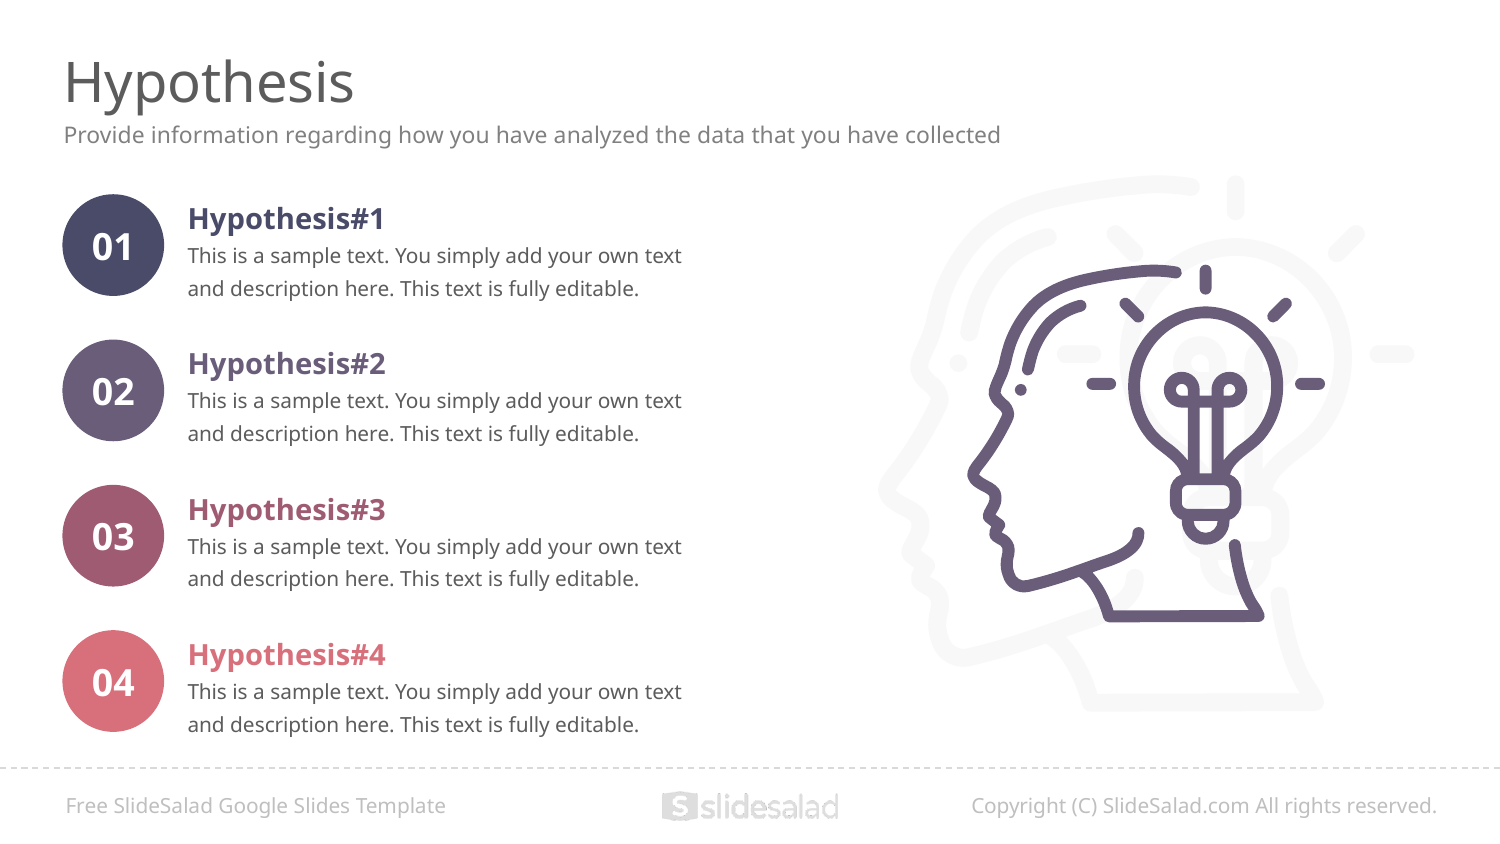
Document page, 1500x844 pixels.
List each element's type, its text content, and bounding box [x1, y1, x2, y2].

text_box 03 [62, 484, 165, 587]
text_box 01 [62, 194, 165, 296]
text_box Hypothesis#2 This is a sample text. You simply add your own text and description here. This text is fully editable. [187, 335, 688, 446]
text_box Hypothesis#3 This is a sample text. You simply add your own text and description here. This text is fully editable. [187, 480, 688, 591]
picture [662, 791, 838, 823]
list Provide information regarding how you have analyzed the data that you have collected [63, 119, 1437, 149]
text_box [876, 174, 1415, 712]
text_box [966, 264, 1326, 623]
text_box 04 [62, 630, 165, 732]
title Hypothesis [63, 46, 1437, 114]
text_box Hypothesis#4 This is a sample text. You simply add your own text and description here. This text is fully editable. [187, 625, 688, 737]
text_box 02 [62, 339, 165, 442]
text_box Hypothesis#1 This is a sample text. You simply add your own text and description here. This text is fully editable. [187, 189, 688, 301]
